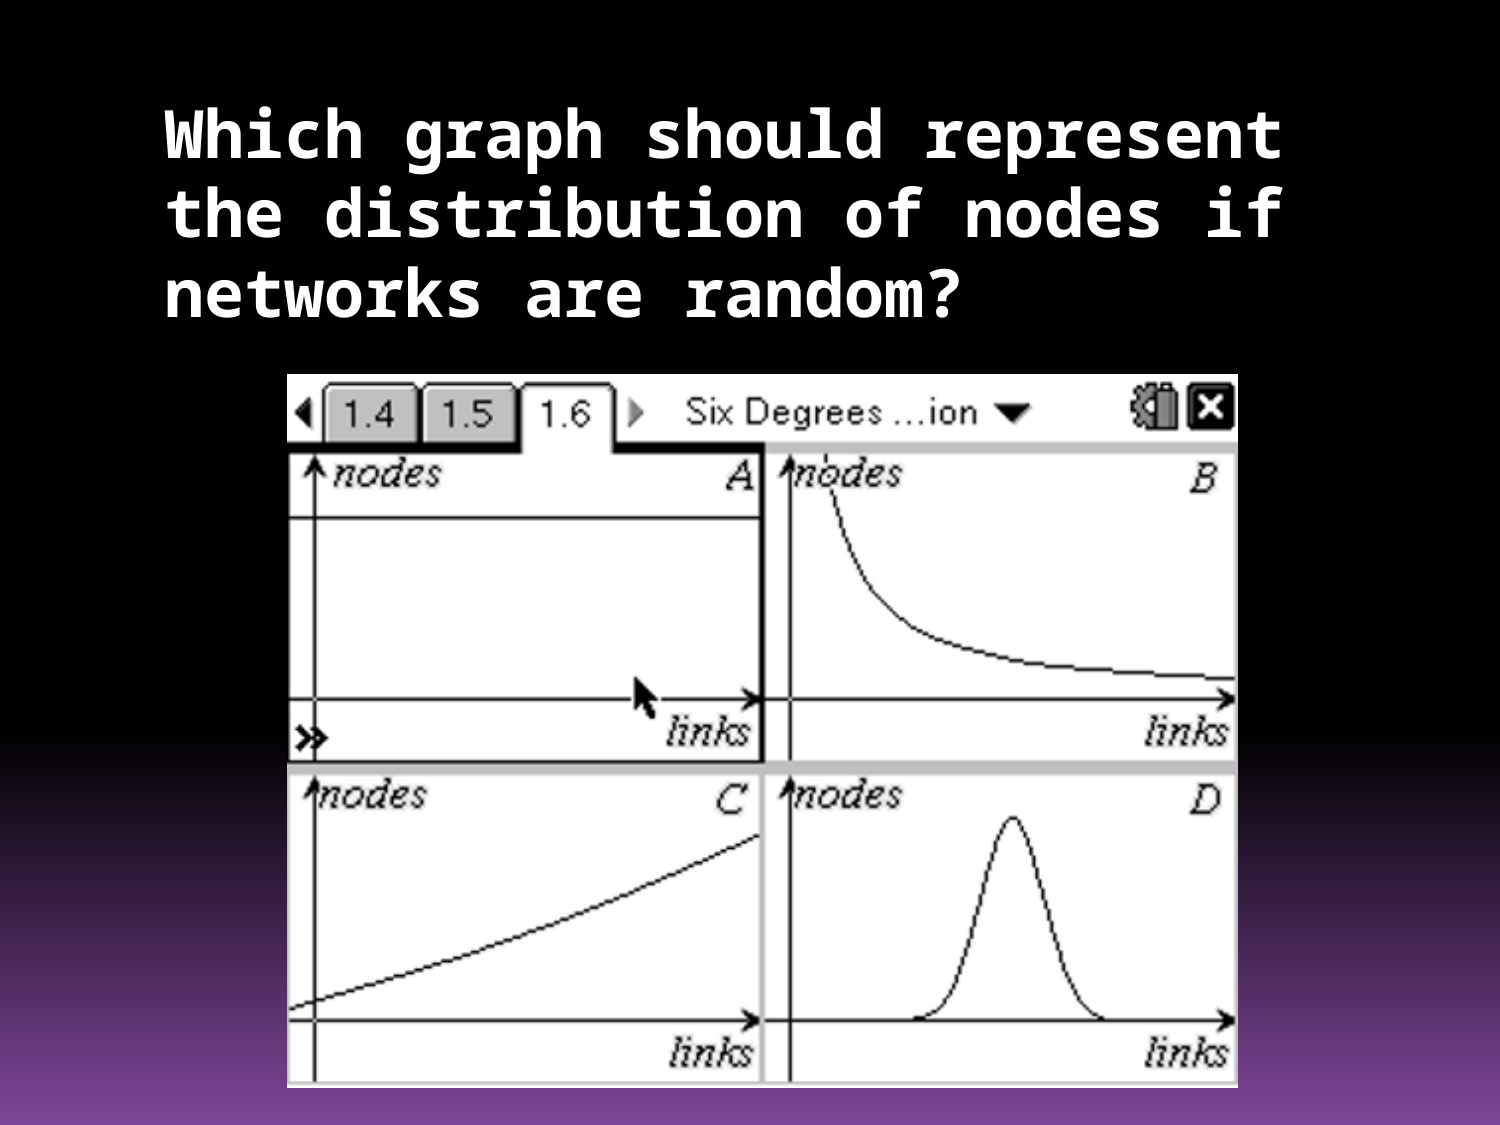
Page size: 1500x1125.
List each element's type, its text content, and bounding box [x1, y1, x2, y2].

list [287, 374, 1238, 1088]
title Which graph should represent the distribution of nodes if networks are random? [150, 83, 1425, 234]
